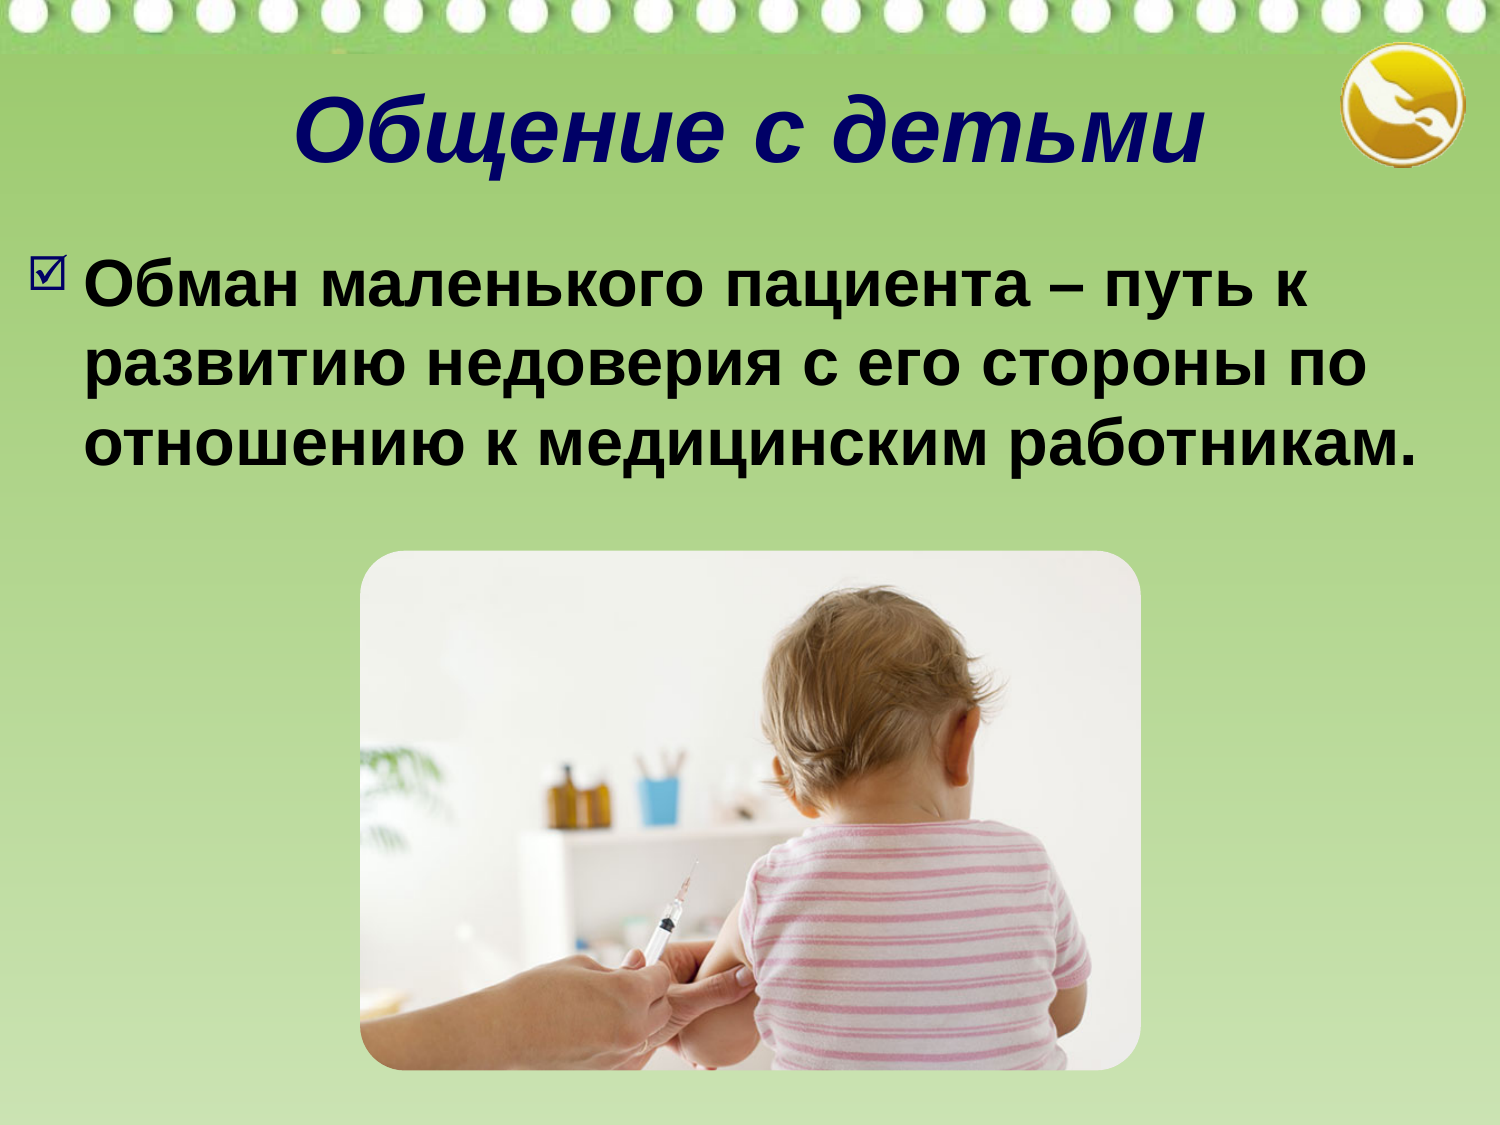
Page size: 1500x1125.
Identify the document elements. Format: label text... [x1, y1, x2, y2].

list Обман маленького пациента – путь к развитию недоверия с его стороны по отношению к медицинским работникам. [11, 231, 1483, 1005]
picture [359, 550, 1142, 1071]
title Общение с детьми [75, 30, 1425, 219]
picture [0, 0, 1500, 168]
